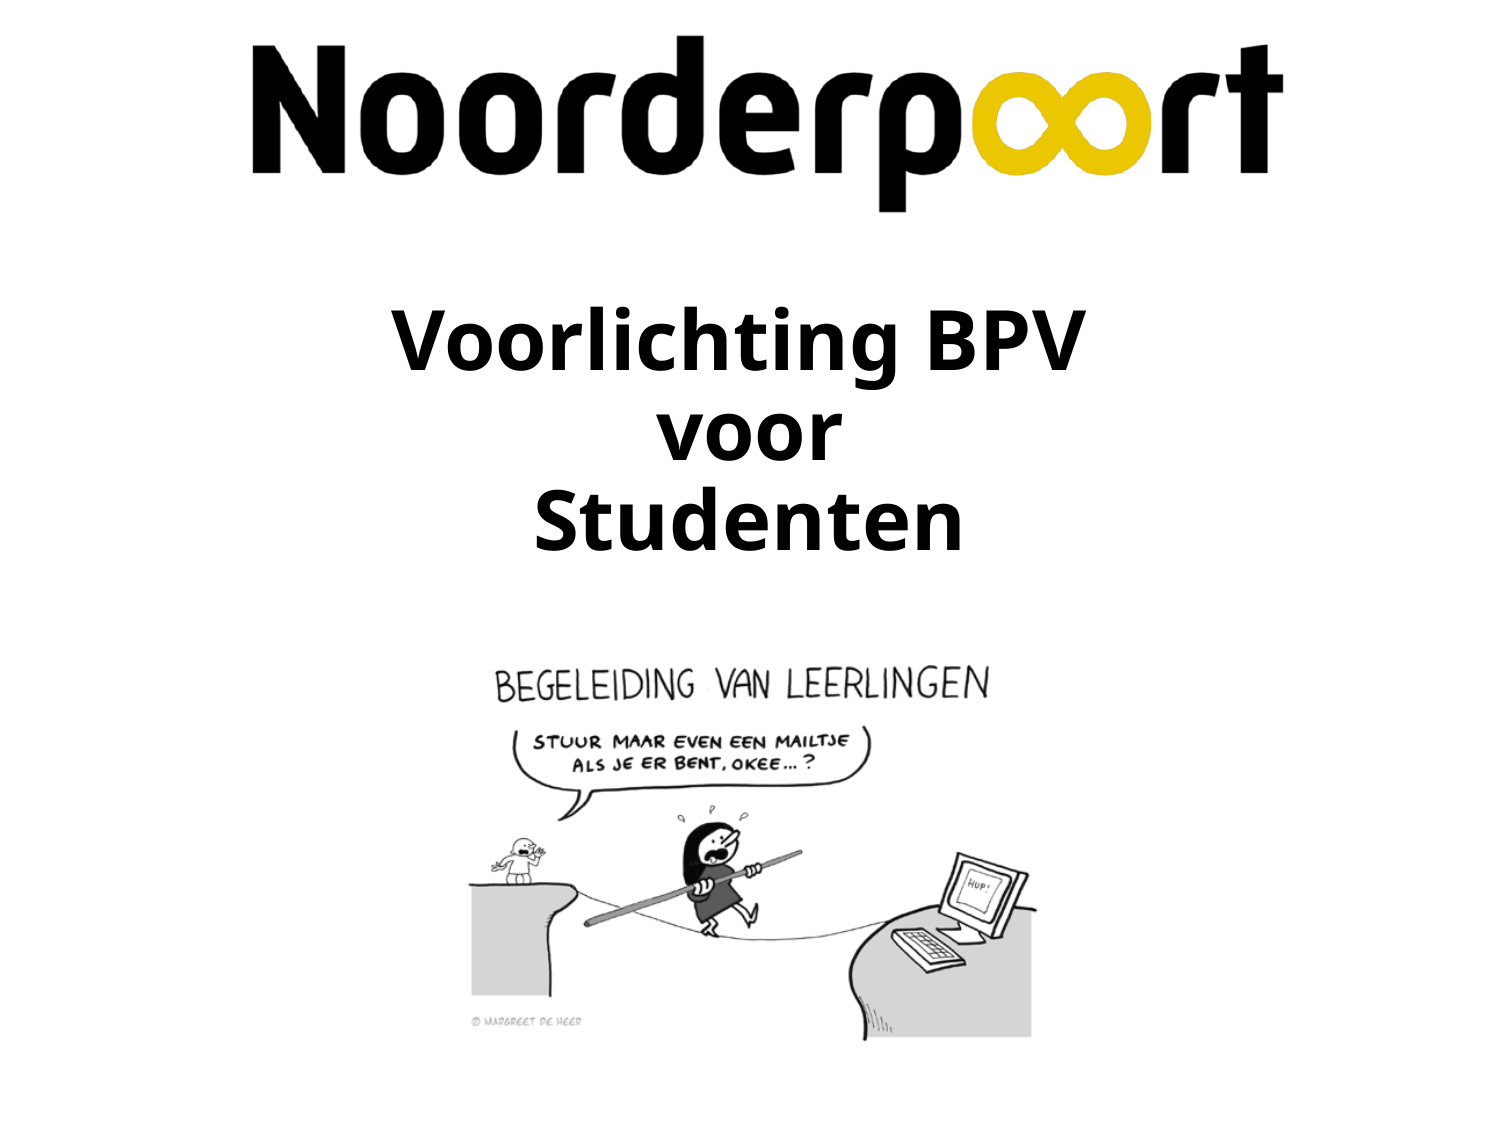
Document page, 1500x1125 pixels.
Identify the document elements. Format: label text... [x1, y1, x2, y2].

picture [247, 30, 1288, 217]
title Voorlichting BPV voor Studenten [187, 184, 1313, 576]
picture [460, 656, 1040, 1047]
